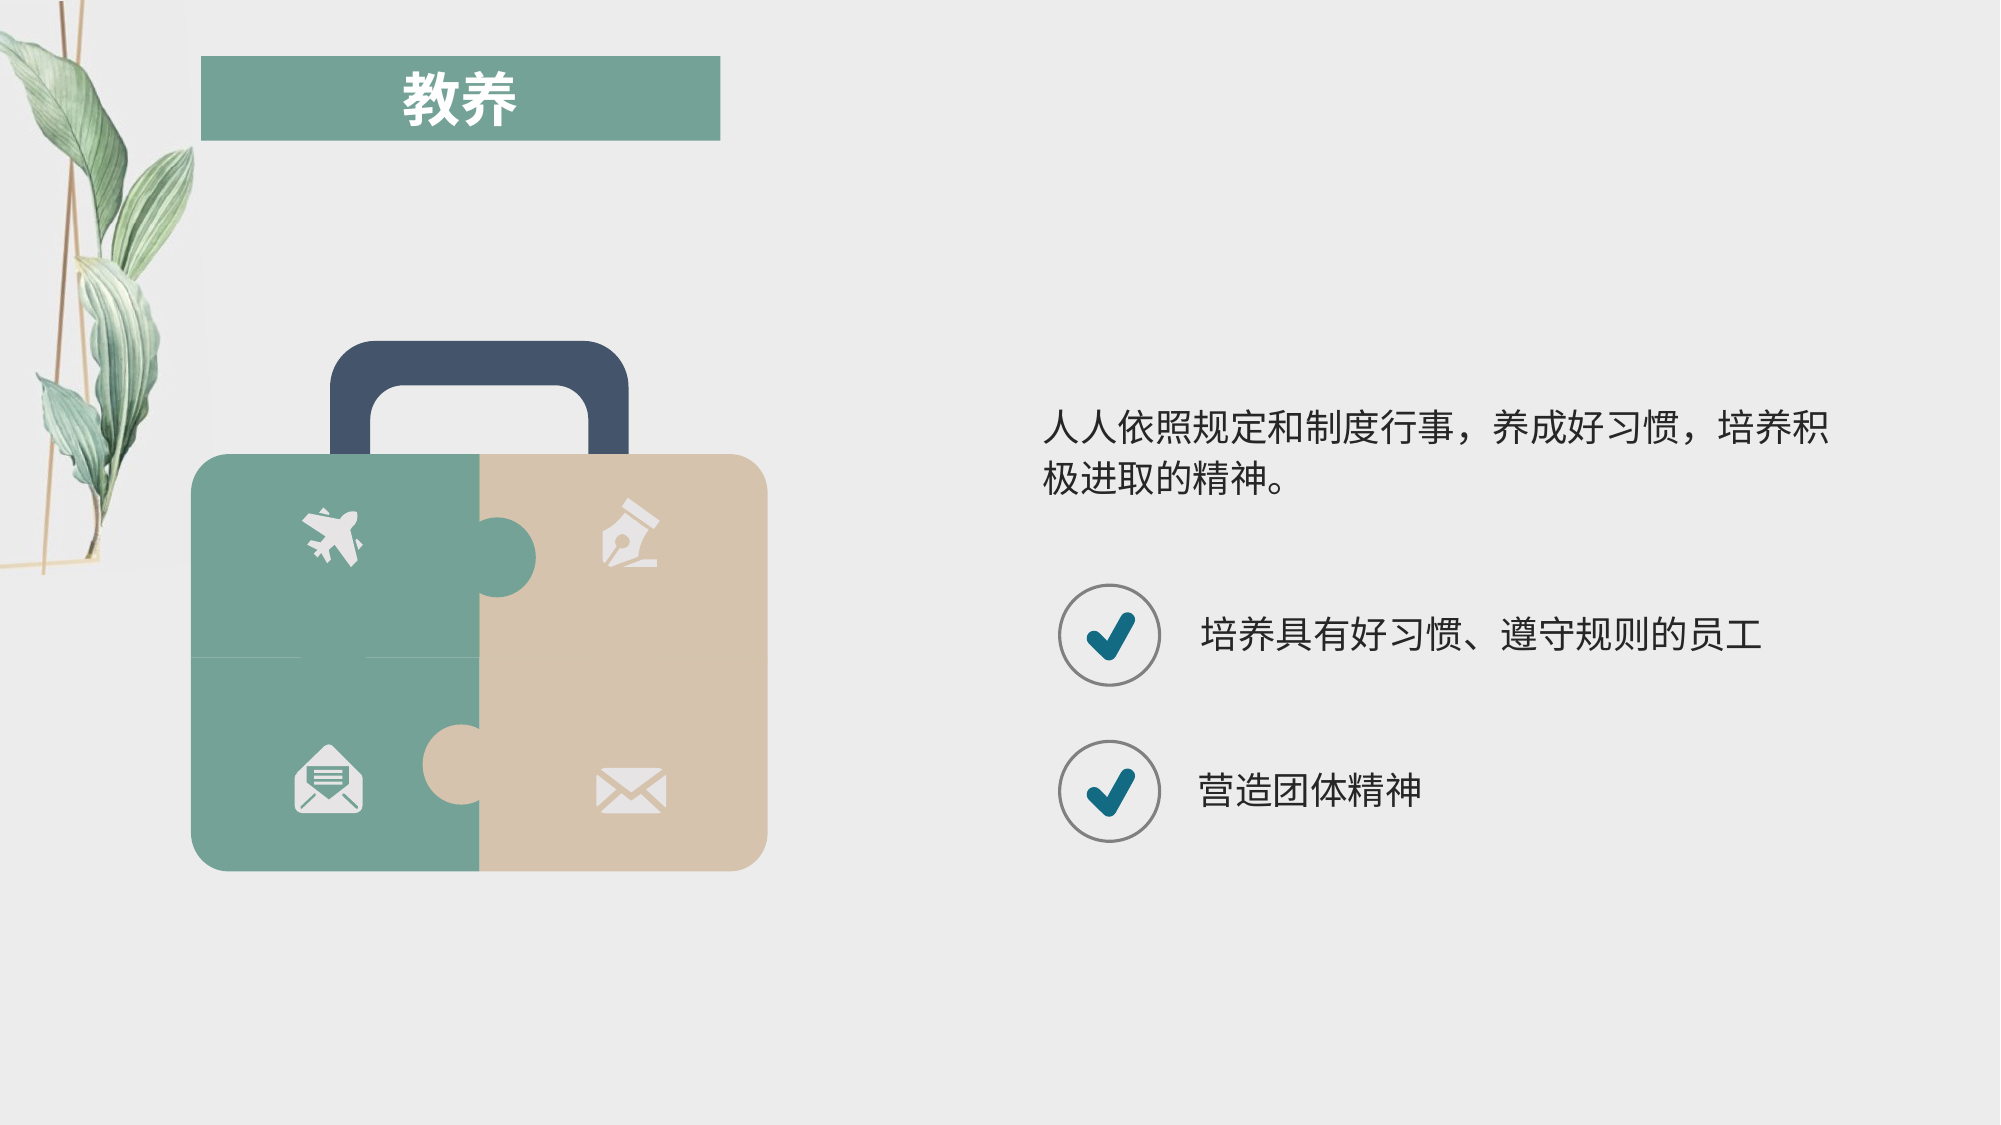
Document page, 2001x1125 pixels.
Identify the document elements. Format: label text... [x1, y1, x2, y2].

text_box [1059, 741, 1160, 842]
picture [0, 0, 207, 578]
text_box 人人依照规定和制度行事，养成好习惯，培养积极进取的精神。 [1027, 389, 1857, 508]
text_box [1059, 585, 1160, 686]
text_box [191, 340, 768, 872]
text_box 营造团体精神 [1182, 753, 1853, 820]
text_box 培养具有好习惯、遵守规则的员工 [1185, 597, 1840, 664]
